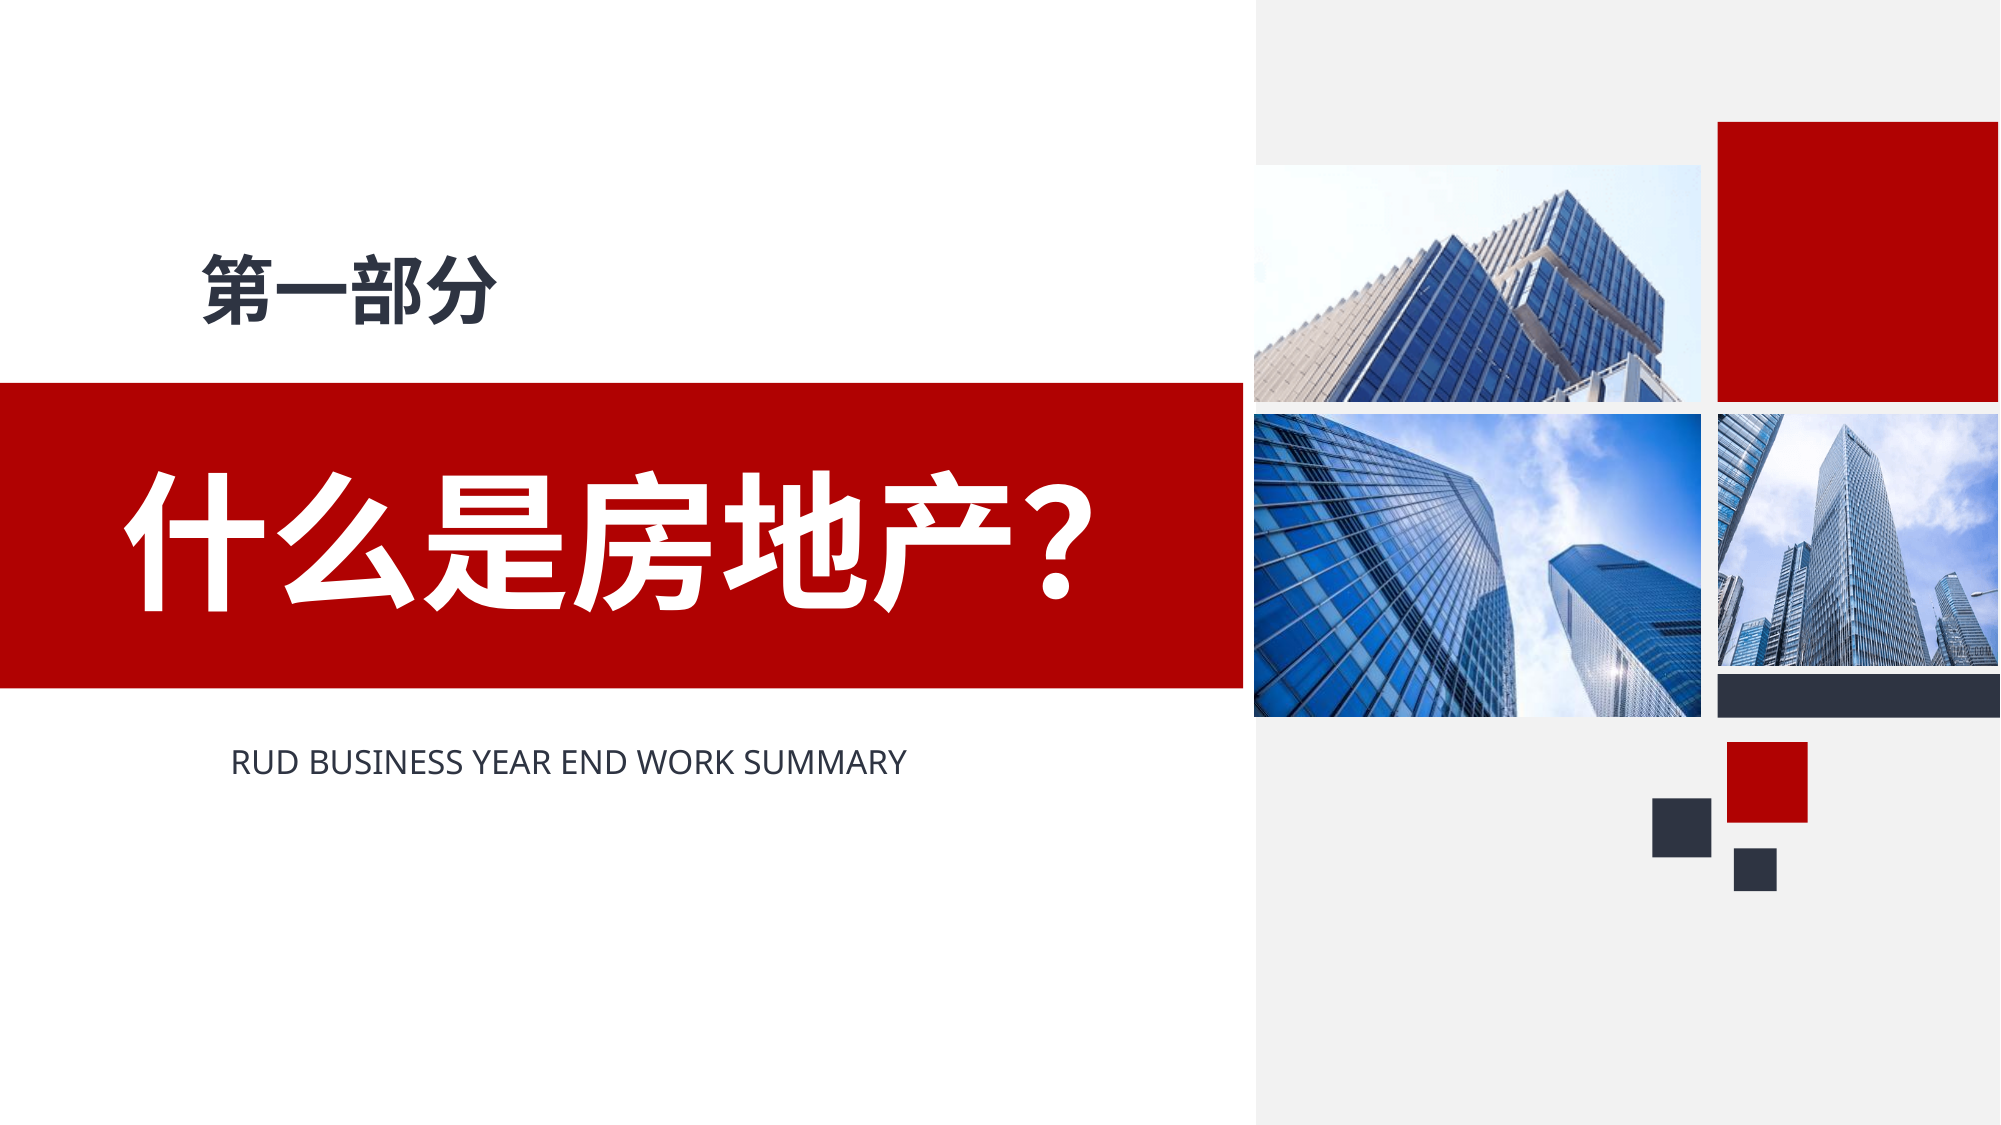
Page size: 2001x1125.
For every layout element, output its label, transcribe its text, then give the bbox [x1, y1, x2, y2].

text_box [1650, 796, 1714, 860]
picture [1254, 414, 1701, 717]
text_box 什么是房地产？ [105, 440, 1186, 636]
text_box [1715, 120, 2000, 404]
text_box 第一部分 [184, 236, 631, 342]
text_box [1725, 740, 1810, 825]
text_box [1254, 0, 2000, 1125]
text_box [1715, 672, 2000, 720]
text_box [1732, 846, 1779, 893]
text_box [0, 381, 1245, 690]
picture [1254, 165, 1701, 403]
picture [1717, 414, 1998, 666]
text_box RUD BUSINESS YEAR END WORK SUMMARY [215, 734, 1037, 789]
